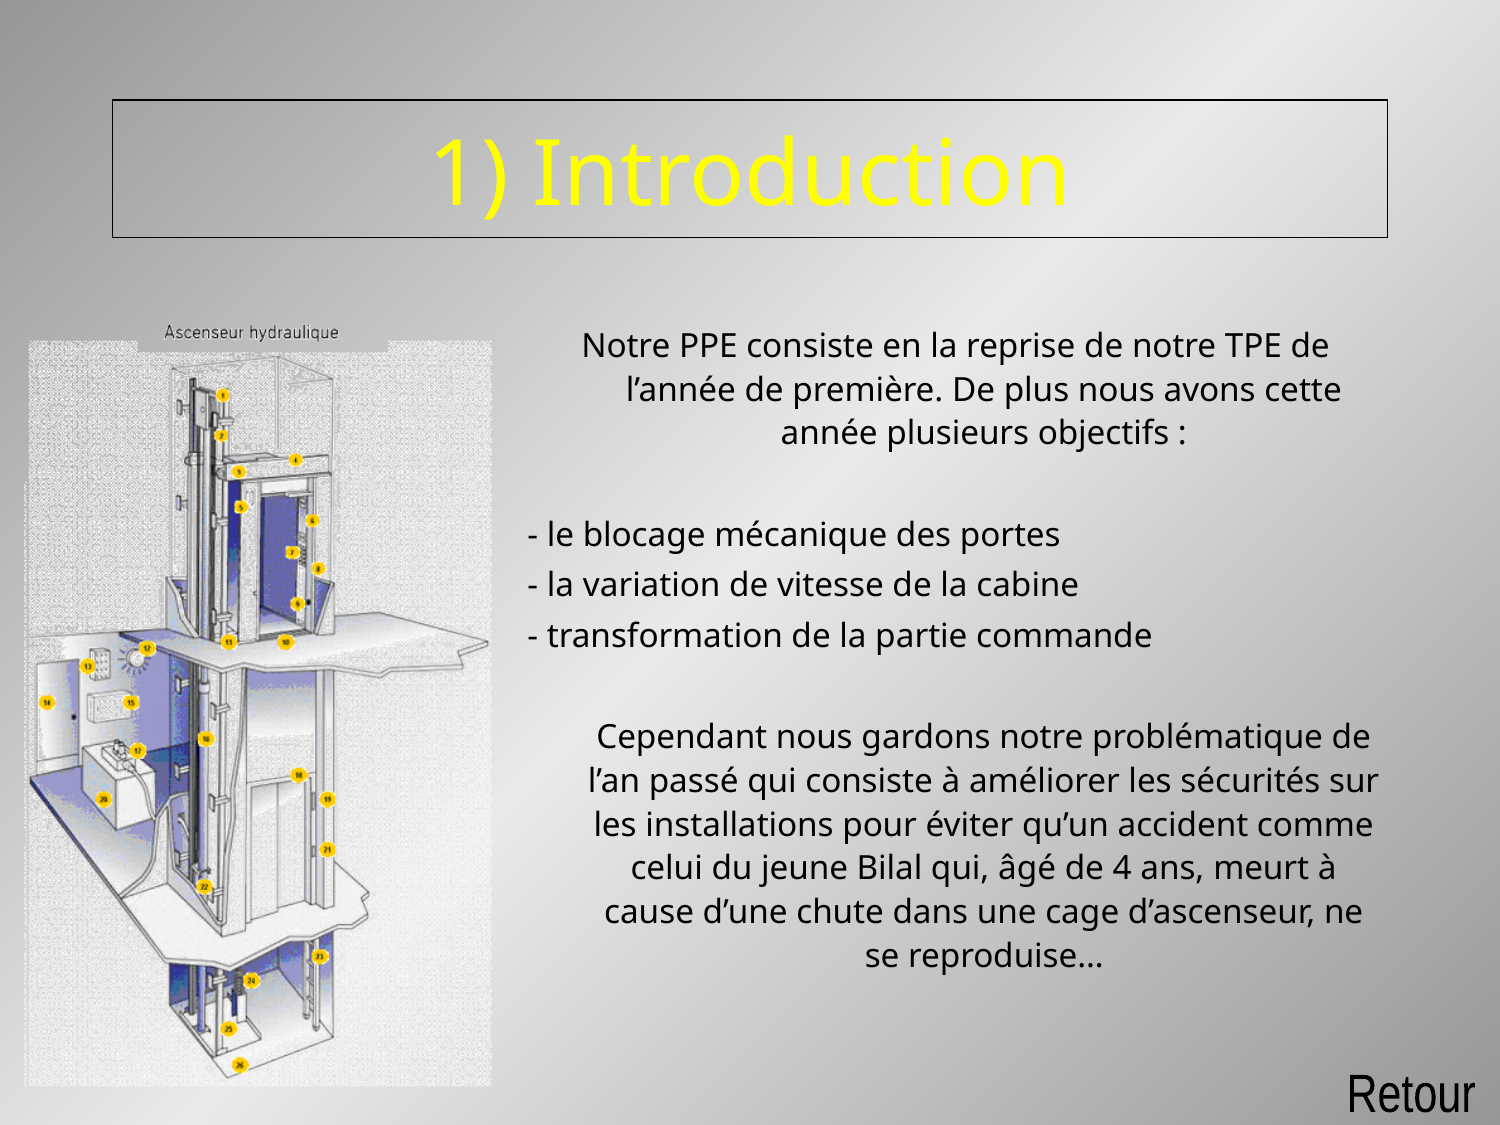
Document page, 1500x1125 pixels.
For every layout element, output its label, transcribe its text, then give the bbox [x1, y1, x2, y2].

title 1) Introduction [112, 99, 1388, 238]
list Notre PPE consiste en la reprise de notre TPE de l’année de première. De plus nous avons cette année plusieurs objectifs : - le blocage mécanique des portes - la variation de vitesse de la cabine - transformation de la partie commande Cependant nous gardons notre problématique de l’an passé qui consiste à améliorer les sécurités sur les installations pour éviter qu’un accident comme celui du jeune Bilal qui, âgé de 4 ans, meurt à cause d’une chute dans une cage d’ascenseur, ne se reproduise… [512, 312, 1401, 1101]
picture [24, 312, 493, 1090]
